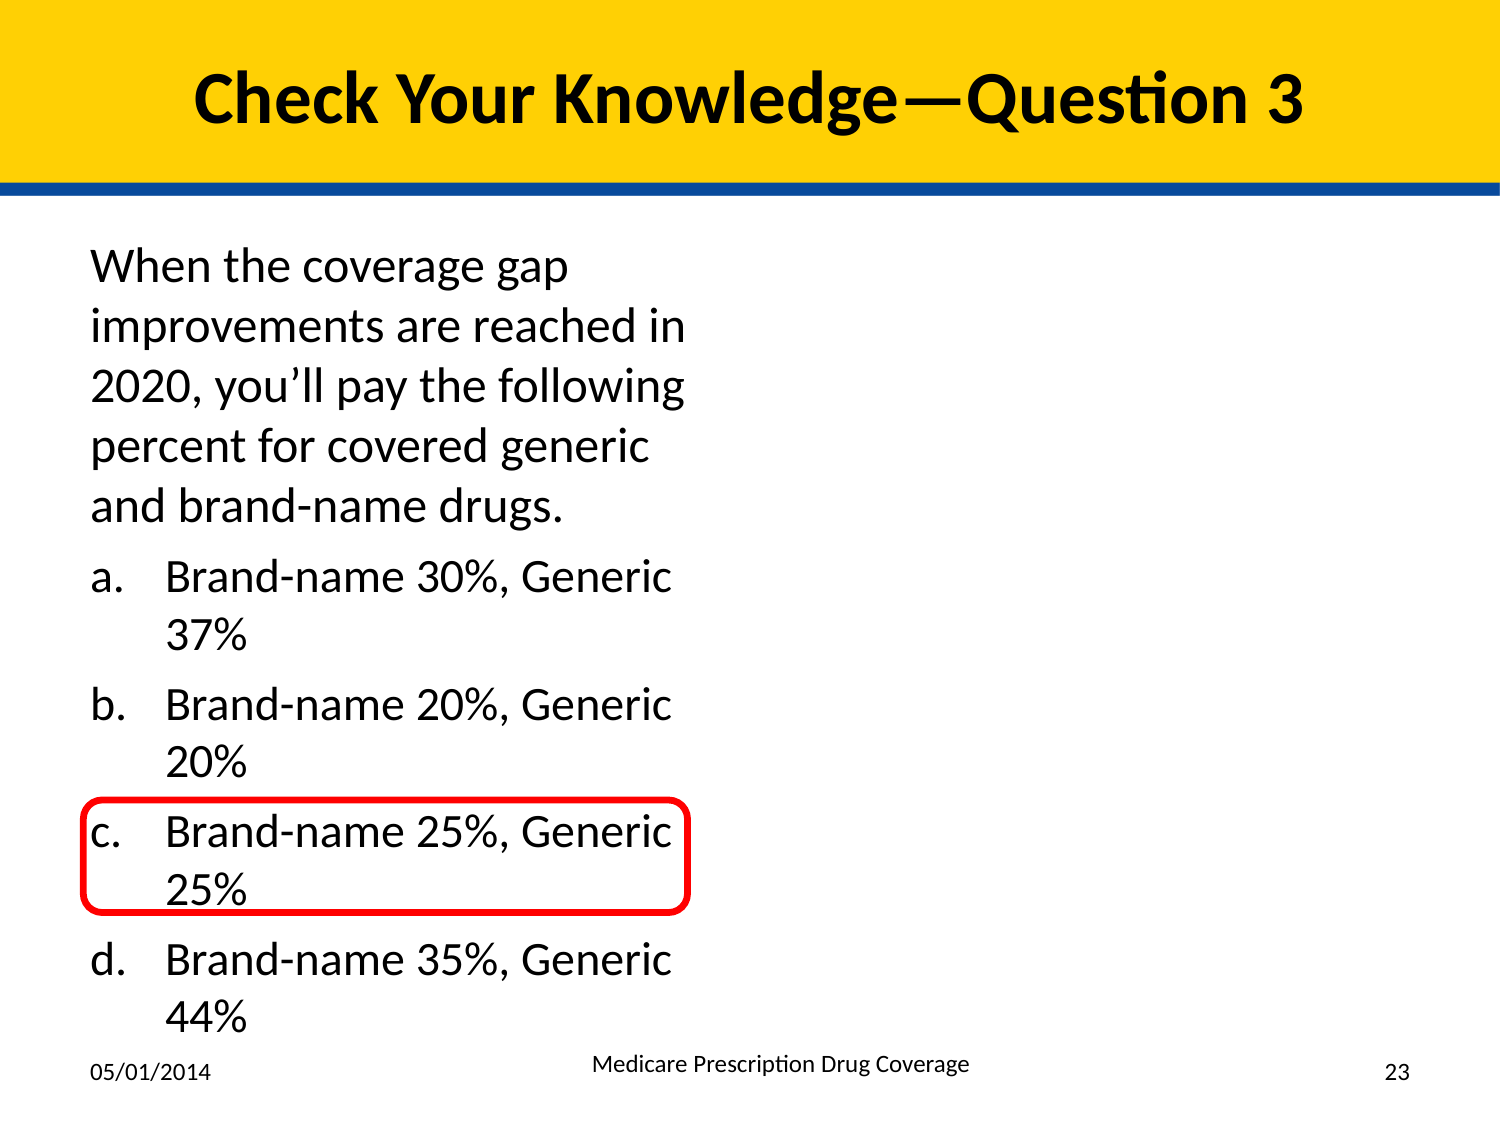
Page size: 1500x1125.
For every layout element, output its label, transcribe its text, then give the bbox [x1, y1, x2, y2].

text_box Medicare Prescription Drug Coverage [437, 1040, 1074, 1100]
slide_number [75, 1040, 425, 1100]
title Check Your Knowledge—Question 3 [0, 0, 1500, 188]
list When the coverage gap improvements are reached in 2020, you’ll pay the following percent for covered generic and brand-name drugs. Brand-name 30%, Generic 37% Brand-name 20%, Generic 20% Brand-name 25%, Generic 25% Brand-name 35%, Generic 44% [75, 224, 750, 1041]
slide_number 23 [1074, 1040, 1425, 1100]
text_box [81, 797, 690, 915]
